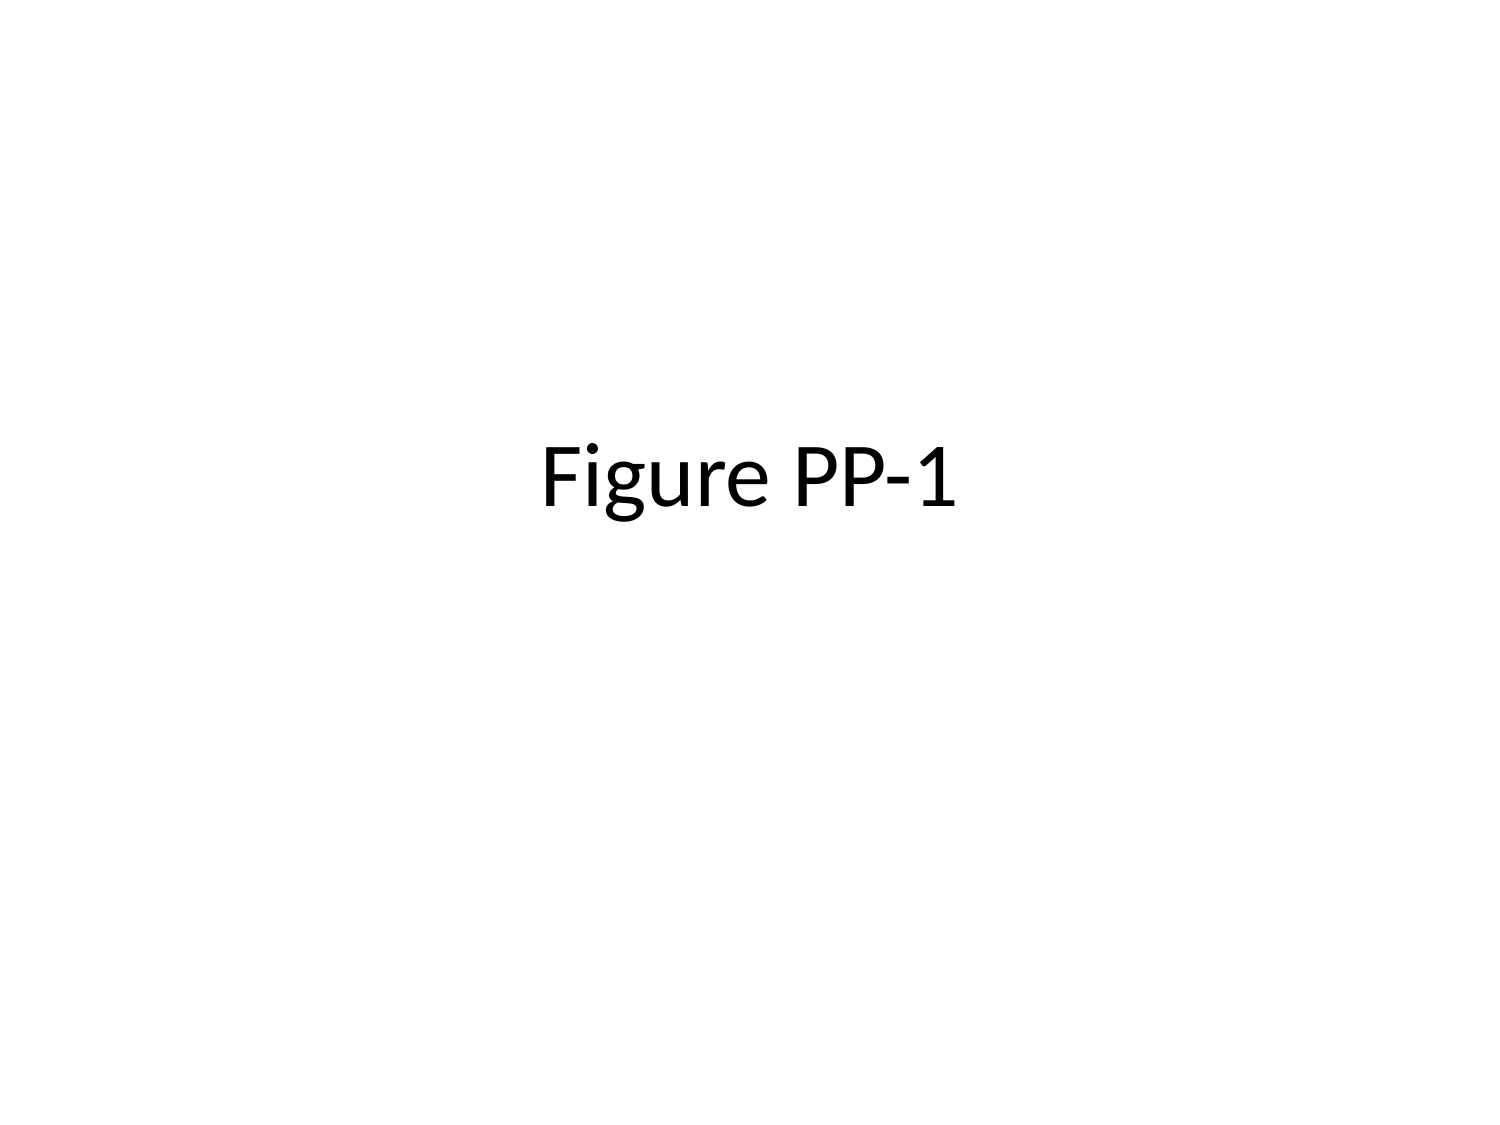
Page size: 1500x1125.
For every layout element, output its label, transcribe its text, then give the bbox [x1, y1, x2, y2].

title Figure PP-1 [112, 349, 1388, 591]
